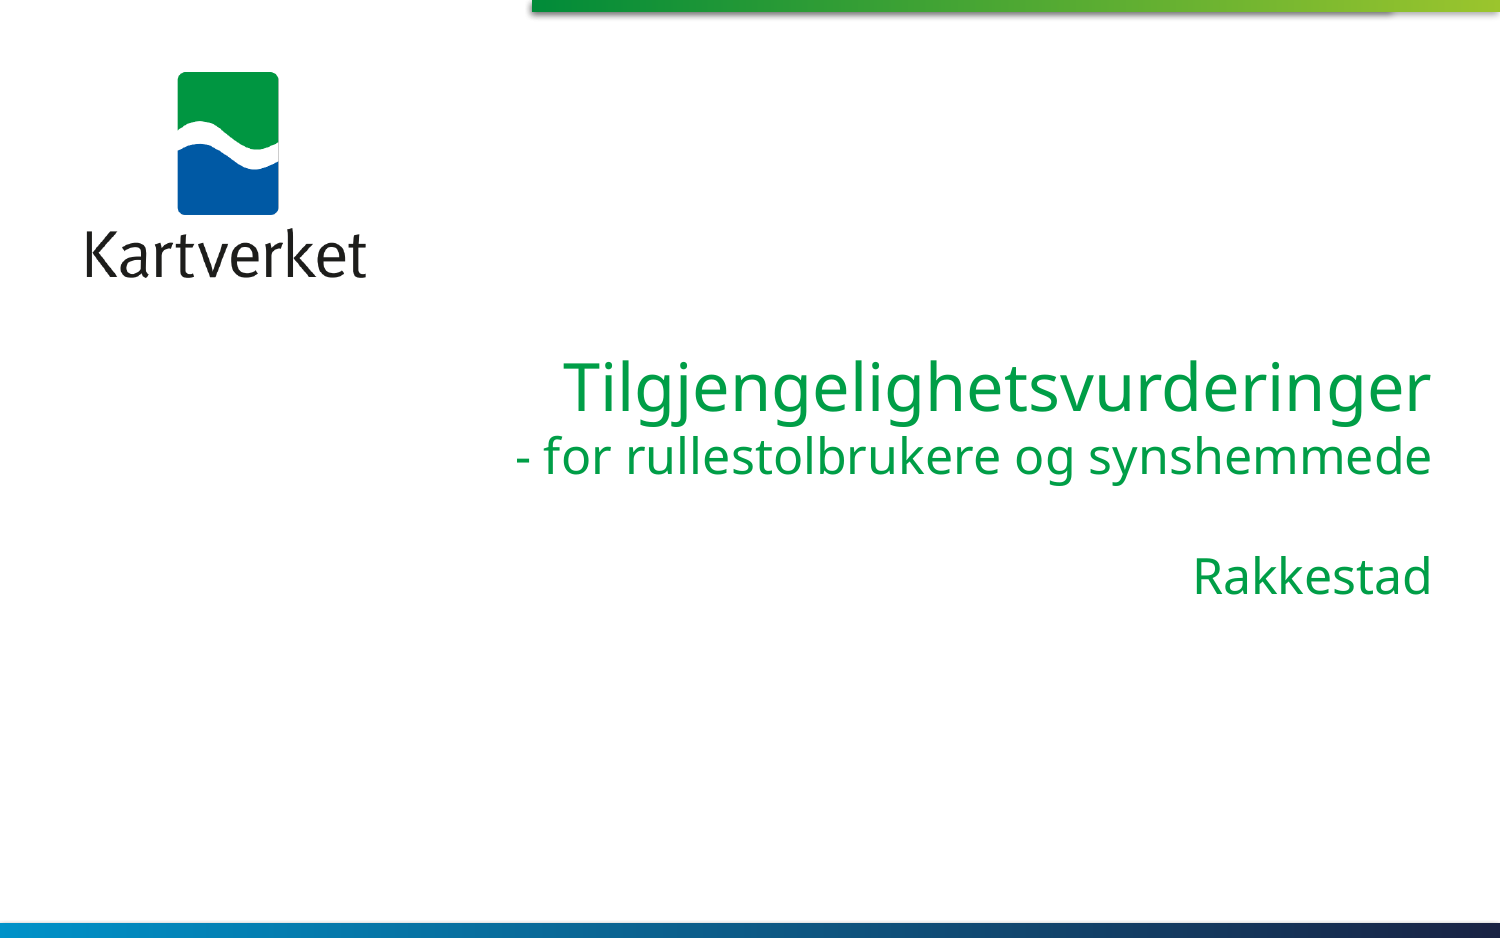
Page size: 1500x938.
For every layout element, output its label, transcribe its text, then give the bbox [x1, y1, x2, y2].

text_box Tilgjengelighetsvurderinger - for rullestolbrukere og synshemmede Rakkestad [66, 337, 1449, 613]
